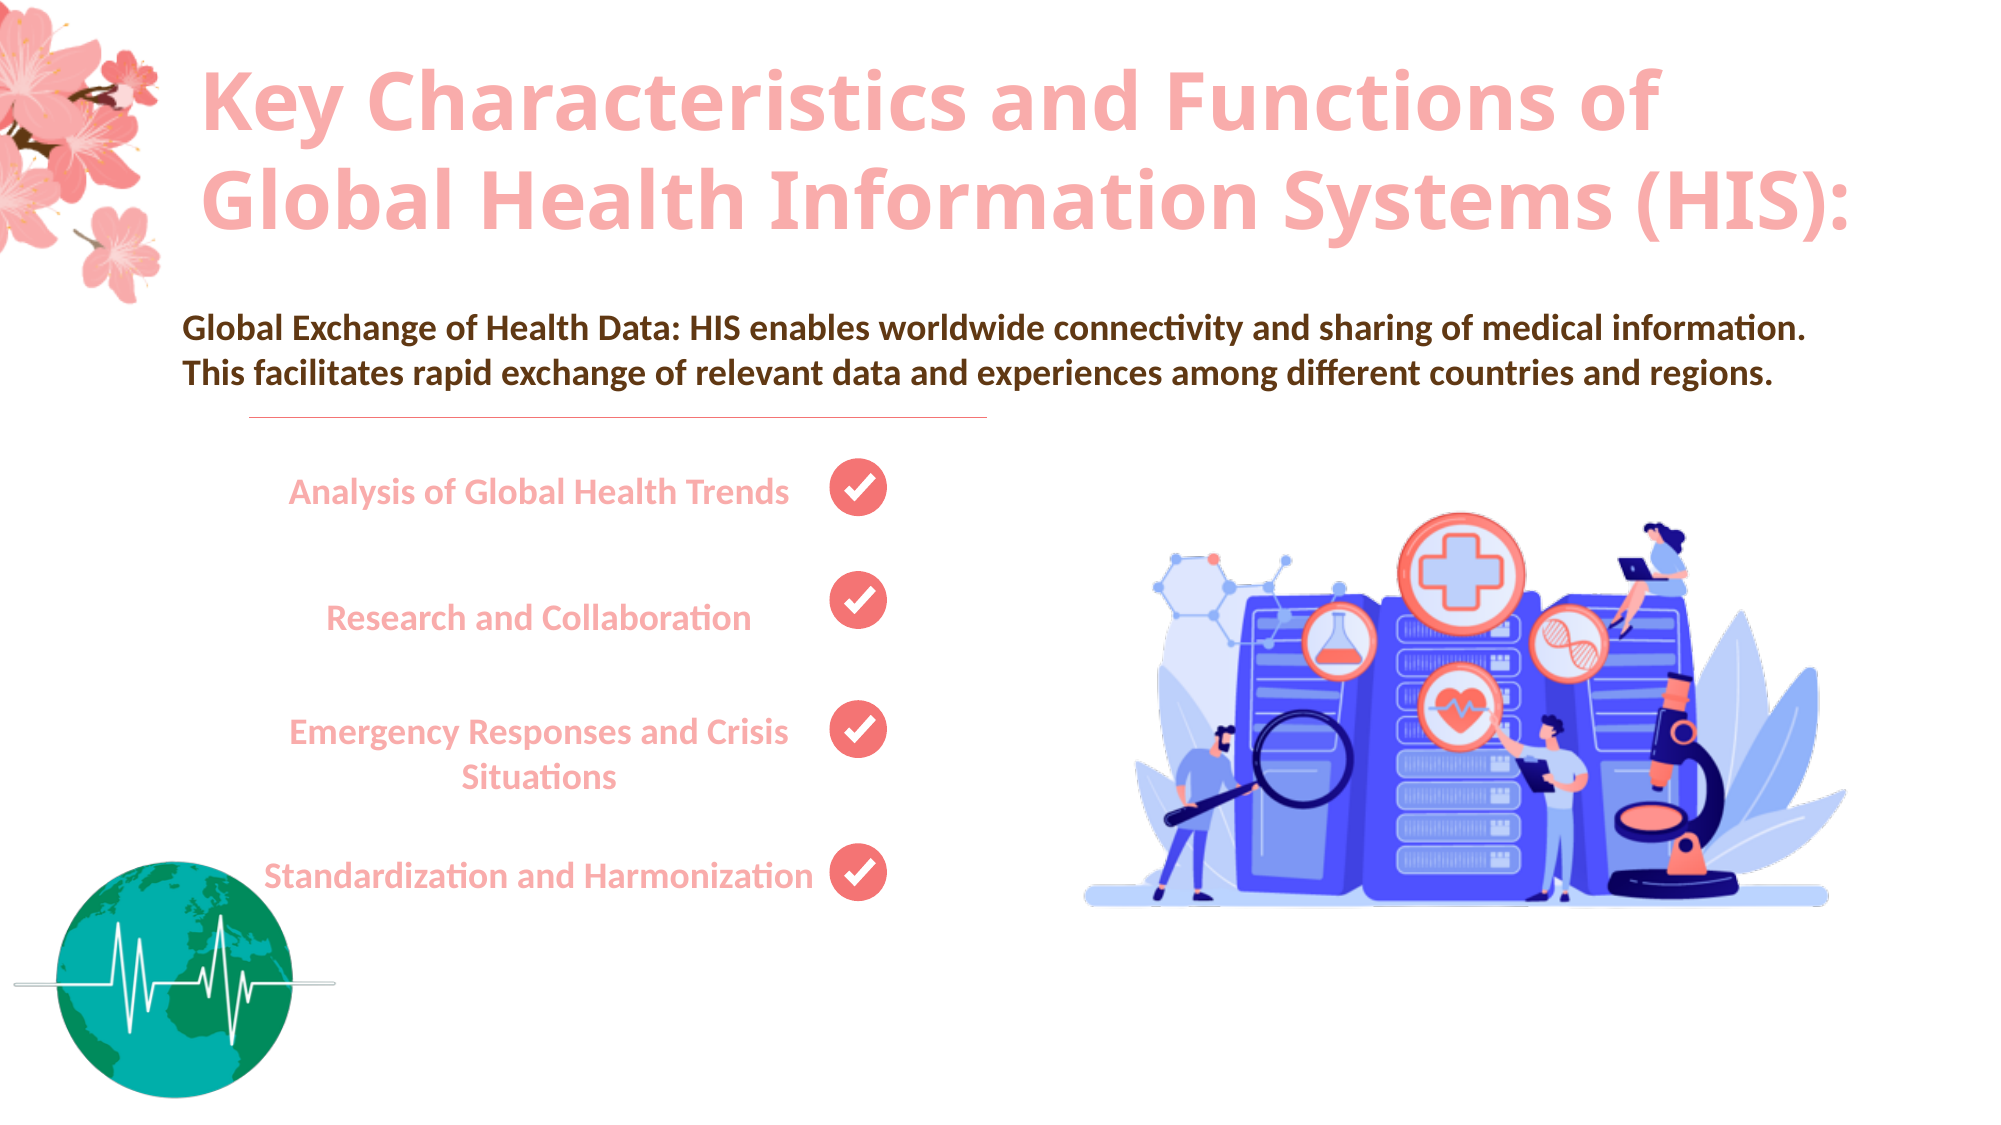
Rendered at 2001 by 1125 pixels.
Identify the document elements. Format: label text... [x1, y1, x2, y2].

text_box Analysis of Global Health Trends [249, 459, 830, 520]
text_box [830, 843, 887, 902]
text_box Global Exchange of Health Data: HIS enables worldwide connectivity and sharing of medical information. This facilitates rapid exchange of relevant data and experiences among different countries and regions. [167, 295, 1833, 401]
picture [0, 0, 197, 328]
text_box [830, 571, 887, 629]
title Key Characteristics and Functions of Global Health Information Systems (HIS): [184, 41, 1910, 260]
text_box Research and Collaboration [249, 585, 830, 645]
text_box Emergency Responses and Crisis Situations [249, 700, 830, 805]
picture [917, 419, 1979, 993]
text_box Standardization and Harmonization [362, 843, 830, 904]
picture [0, 829, 362, 1107]
text_box [830, 700, 887, 758]
text_box [830, 458, 887, 517]
